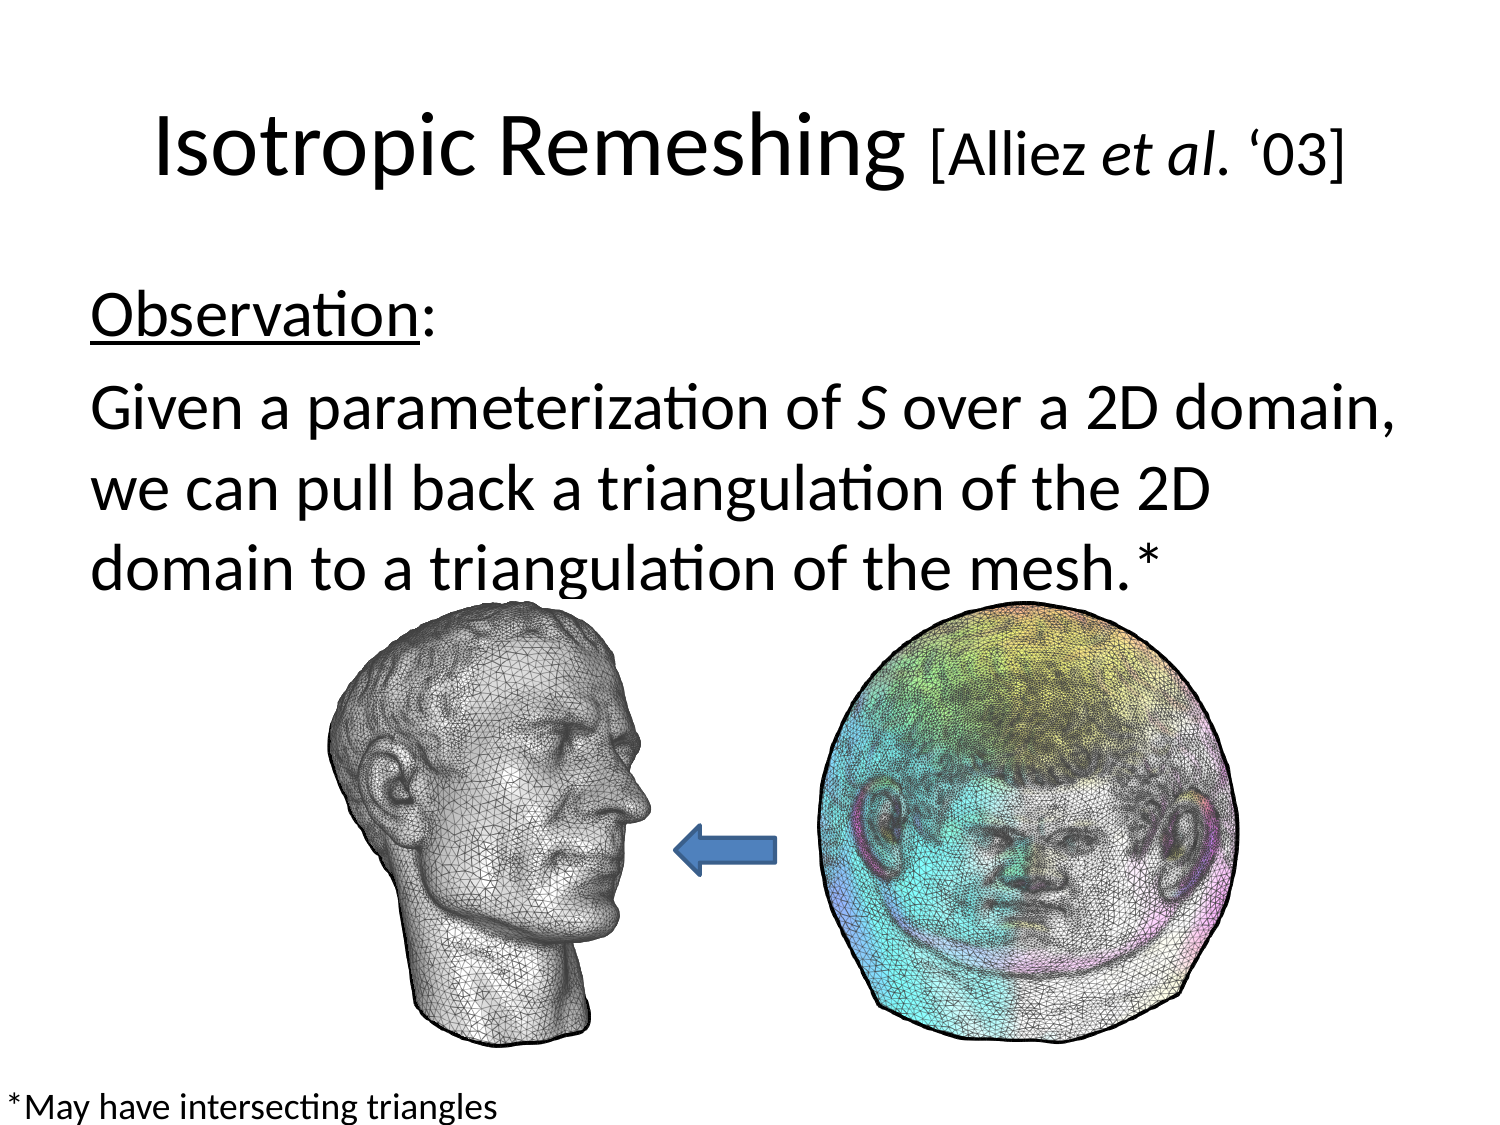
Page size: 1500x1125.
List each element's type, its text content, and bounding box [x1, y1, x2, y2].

picture [799, 599, 1251, 1051]
list Observation: Given a parameterization of S over a 2D domain, we can pull back a triangulation of the 2D domain to a triangulation of the mesh.* [75, 262, 1425, 1125]
text_box [743, 835, 778, 865]
picture [286, 599, 738, 1051]
title Isotropic Remeshing [Alliez et al. ‘03] [75, 45, 1425, 233]
text_box *May have intersecting triangles [0, 1074, 514, 1125]
